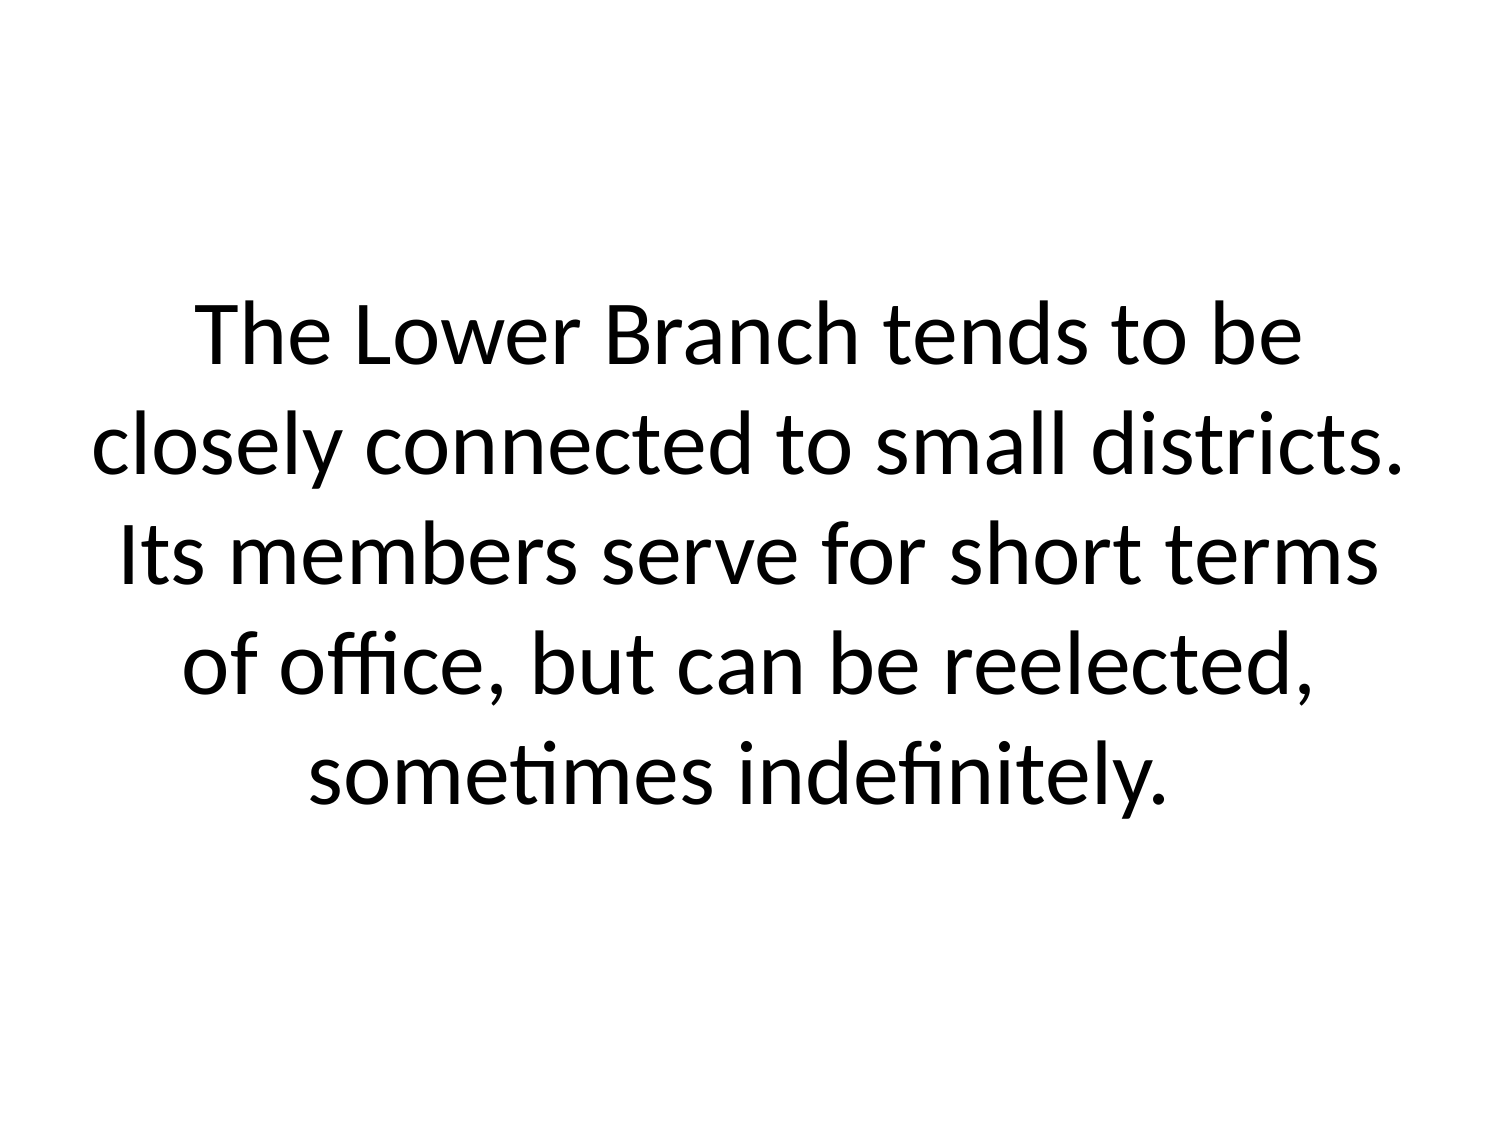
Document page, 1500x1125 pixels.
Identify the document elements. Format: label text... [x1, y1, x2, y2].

title The Lower Branch tends to be closely connected to small districts. Its members serve for short terms of office, but can be reelected, sometimes indefinitely. [74, 44, 1426, 1051]
